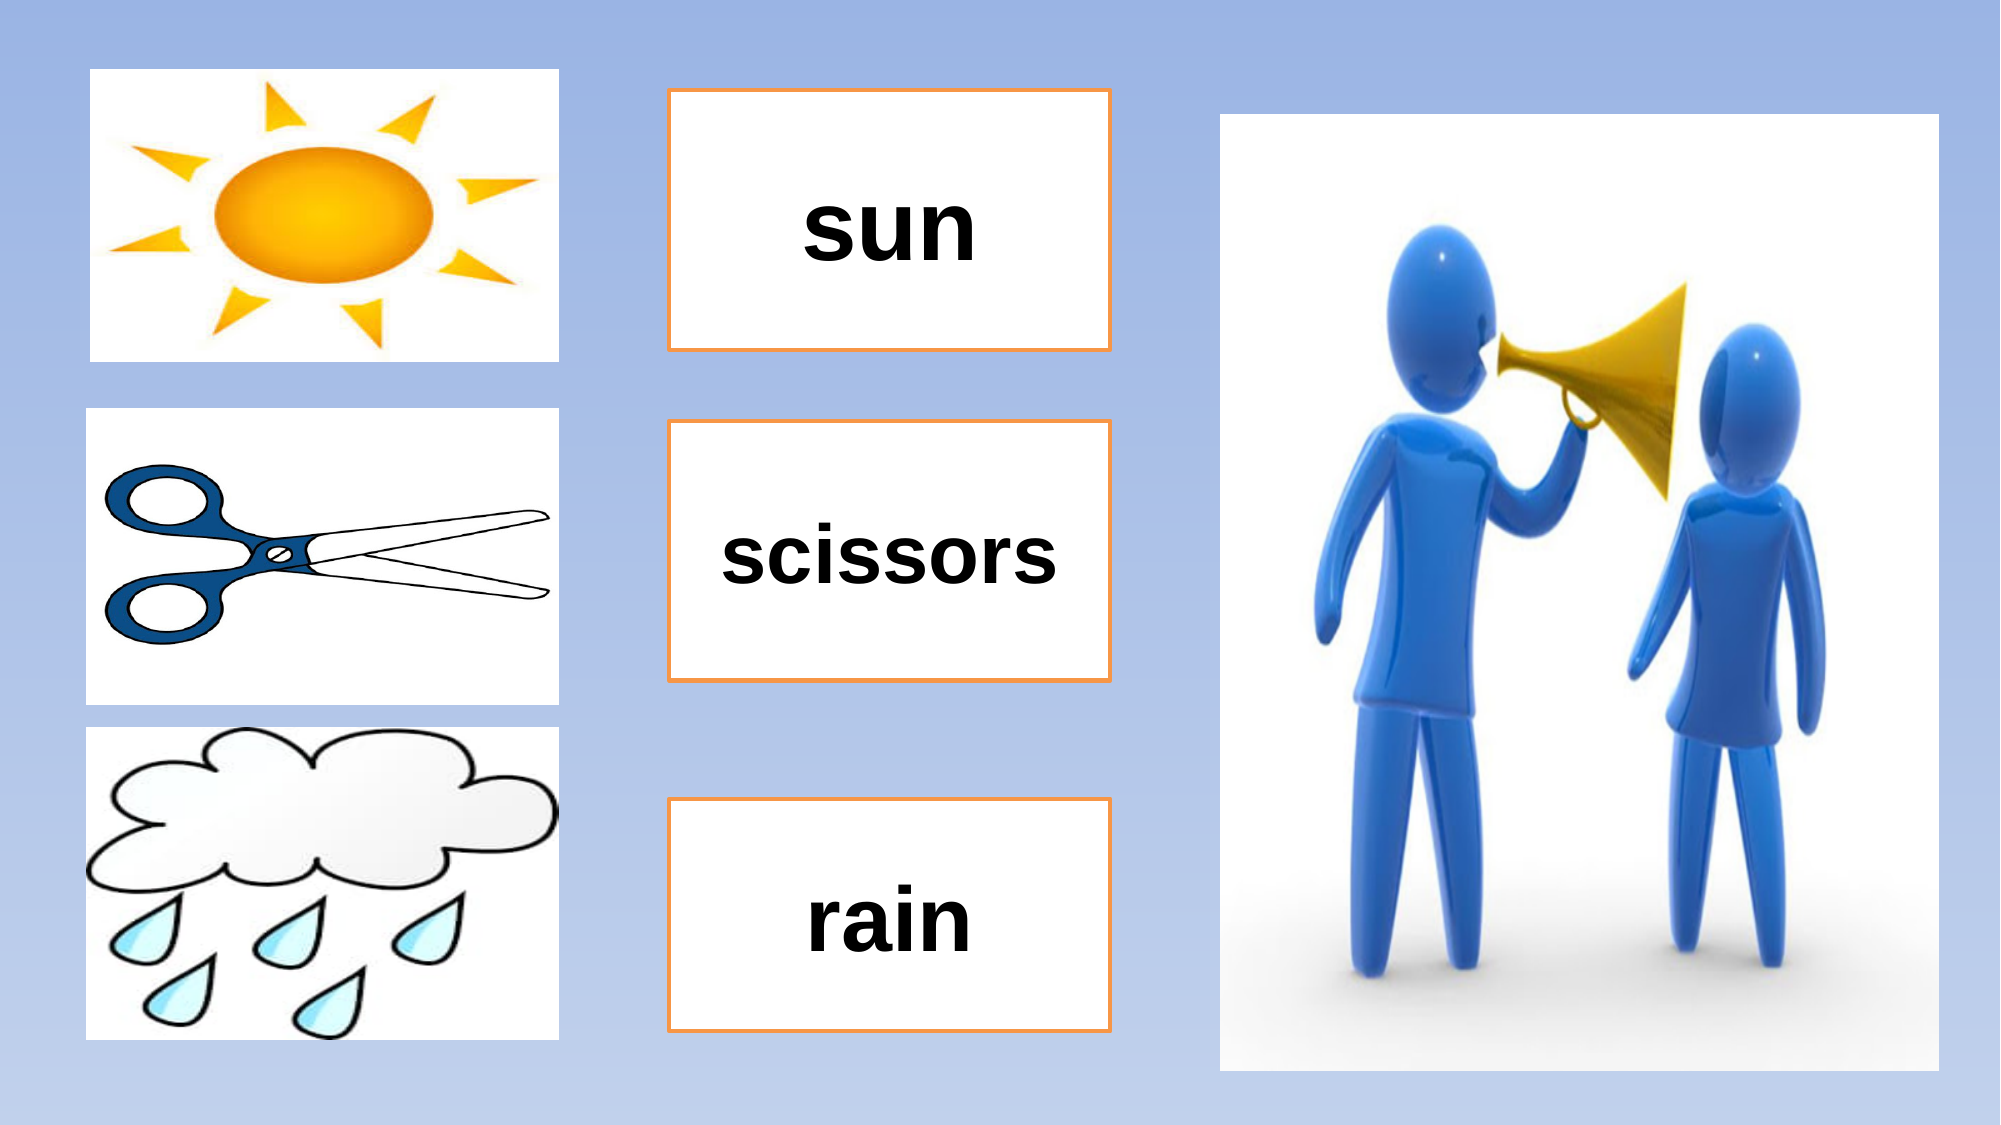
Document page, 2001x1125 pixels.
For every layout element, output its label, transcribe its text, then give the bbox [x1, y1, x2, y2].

picture [86, 408, 560, 705]
text_box scissors [667, 419, 1112, 683]
picture [1220, 114, 1939, 1071]
text_box rain [667, 797, 1112, 1033]
text_box sun [667, 88, 1112, 352]
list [89, 68, 560, 362]
picture [86, 727, 560, 1040]
